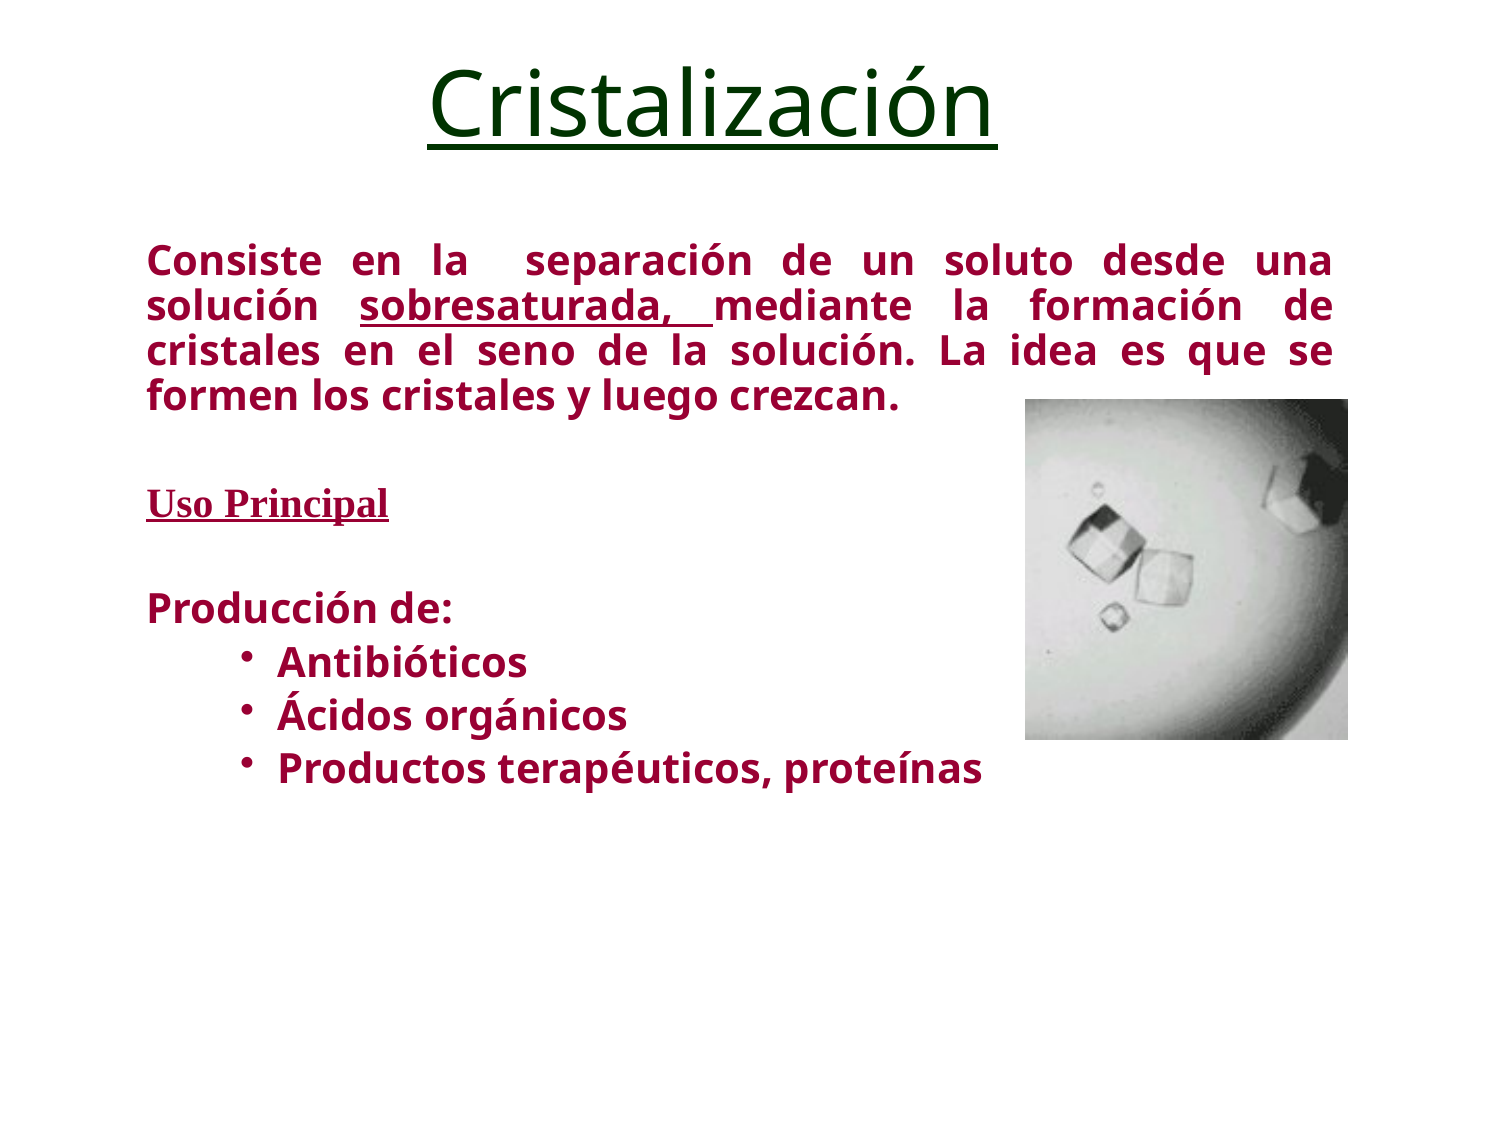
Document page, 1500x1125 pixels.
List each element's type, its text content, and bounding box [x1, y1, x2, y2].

picture [1024, 399, 1349, 740]
list Cristalización Consiste en la separación de un soluto desde una solución sobresaturada, mediante la formación de cristales en el seno de la solución. La idea es que se formen los cristales y luego crezcan. Uso Principal Producción de: Antibióticos Ácidos orgánicos Productos terapéuticos, proteínas [74, 49, 1351, 726]
